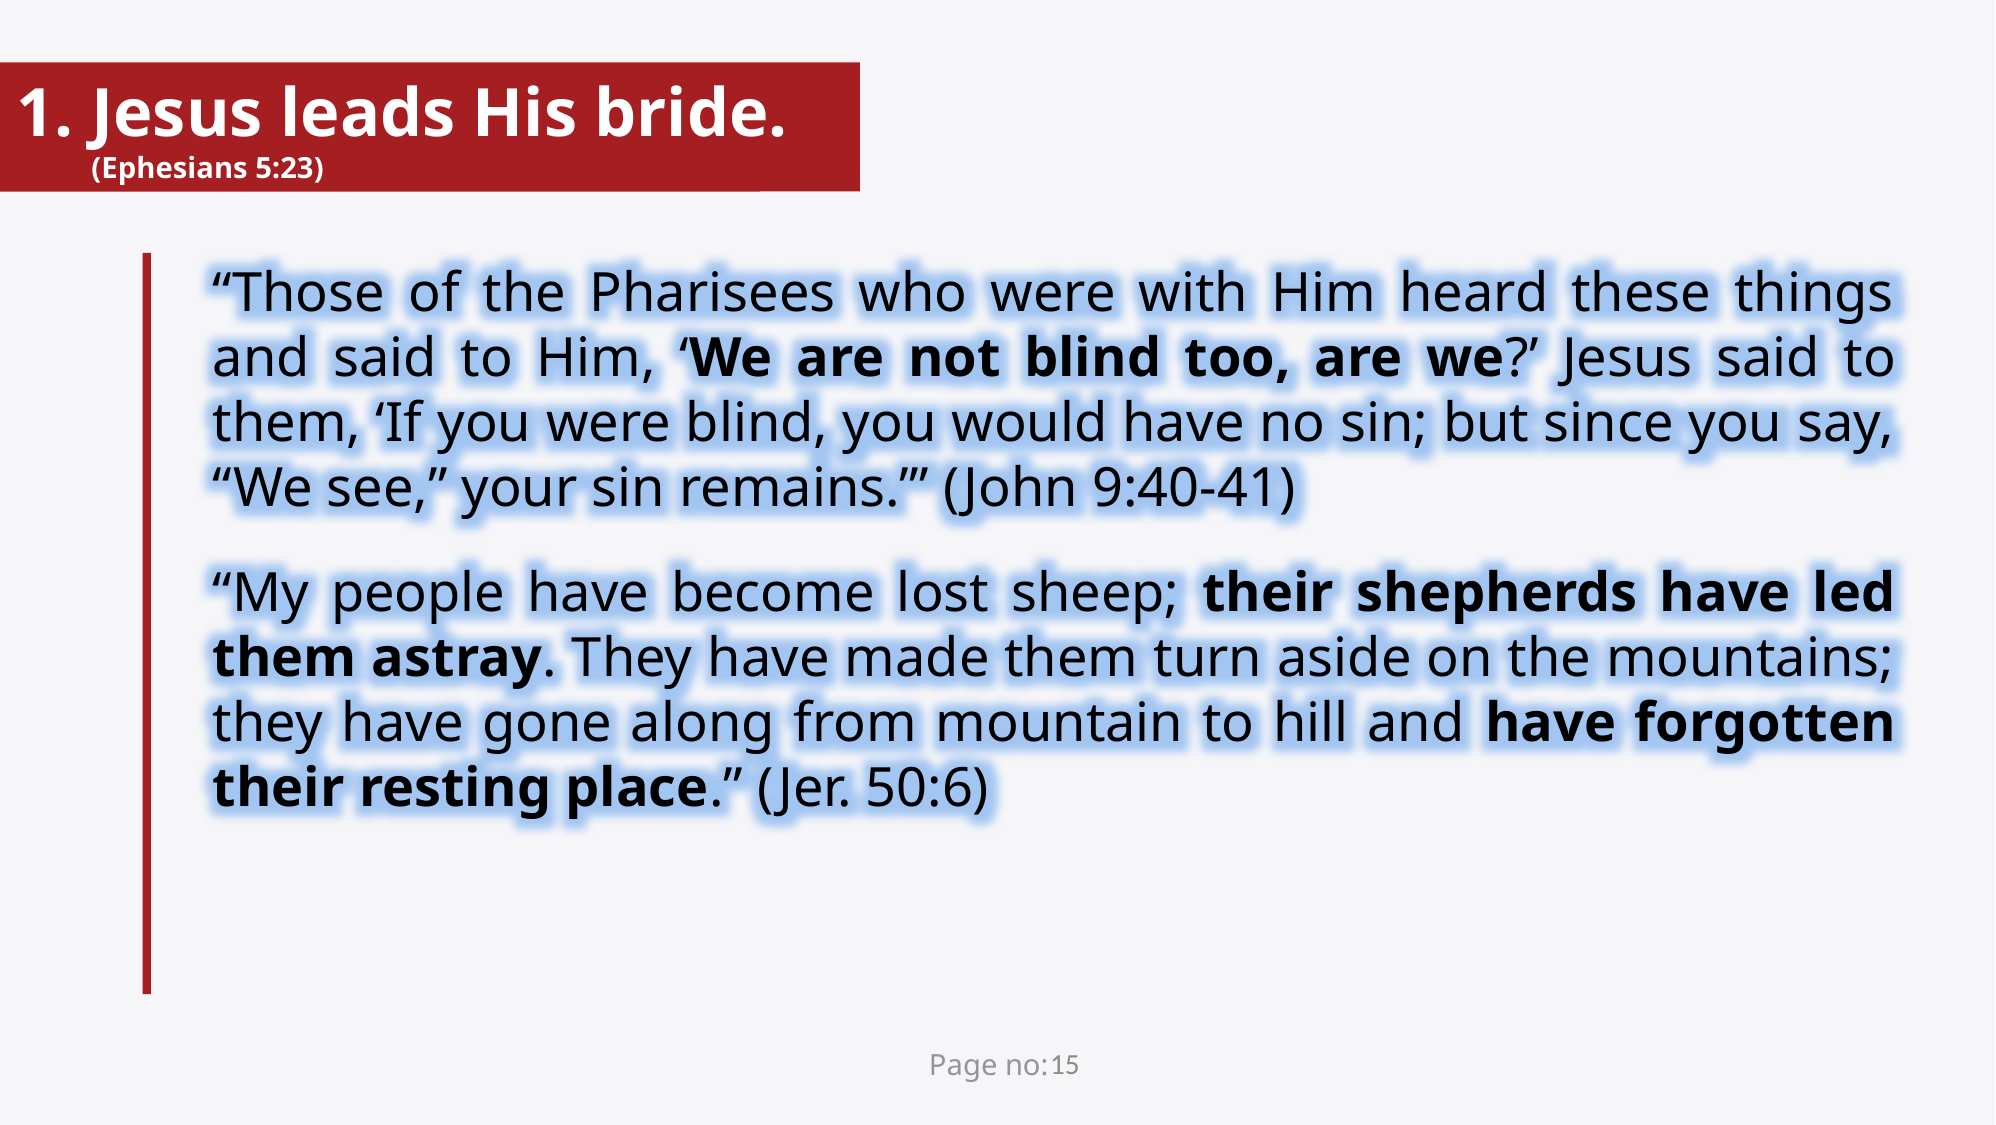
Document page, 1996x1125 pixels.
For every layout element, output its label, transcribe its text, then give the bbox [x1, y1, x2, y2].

text_box “Those of the Pharisees who were with Him heard these things and said to Him, ‘We are not blind too, are we?’ Jesus said to them, ‘If you were blind, you would have no sin; but since you say, “We see,” your sin remains.’” (John 9:40-41) [198, 249, 1911, 525]
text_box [1, 62, 861, 194]
text_box “My people have become lost sheep; their shepherds have led them astray. They have made them turn aside on the mountains; they have gone along from mountain to hill and have forgotten their resting place.” (Jer. 50:6) [198, 549, 1911, 825]
